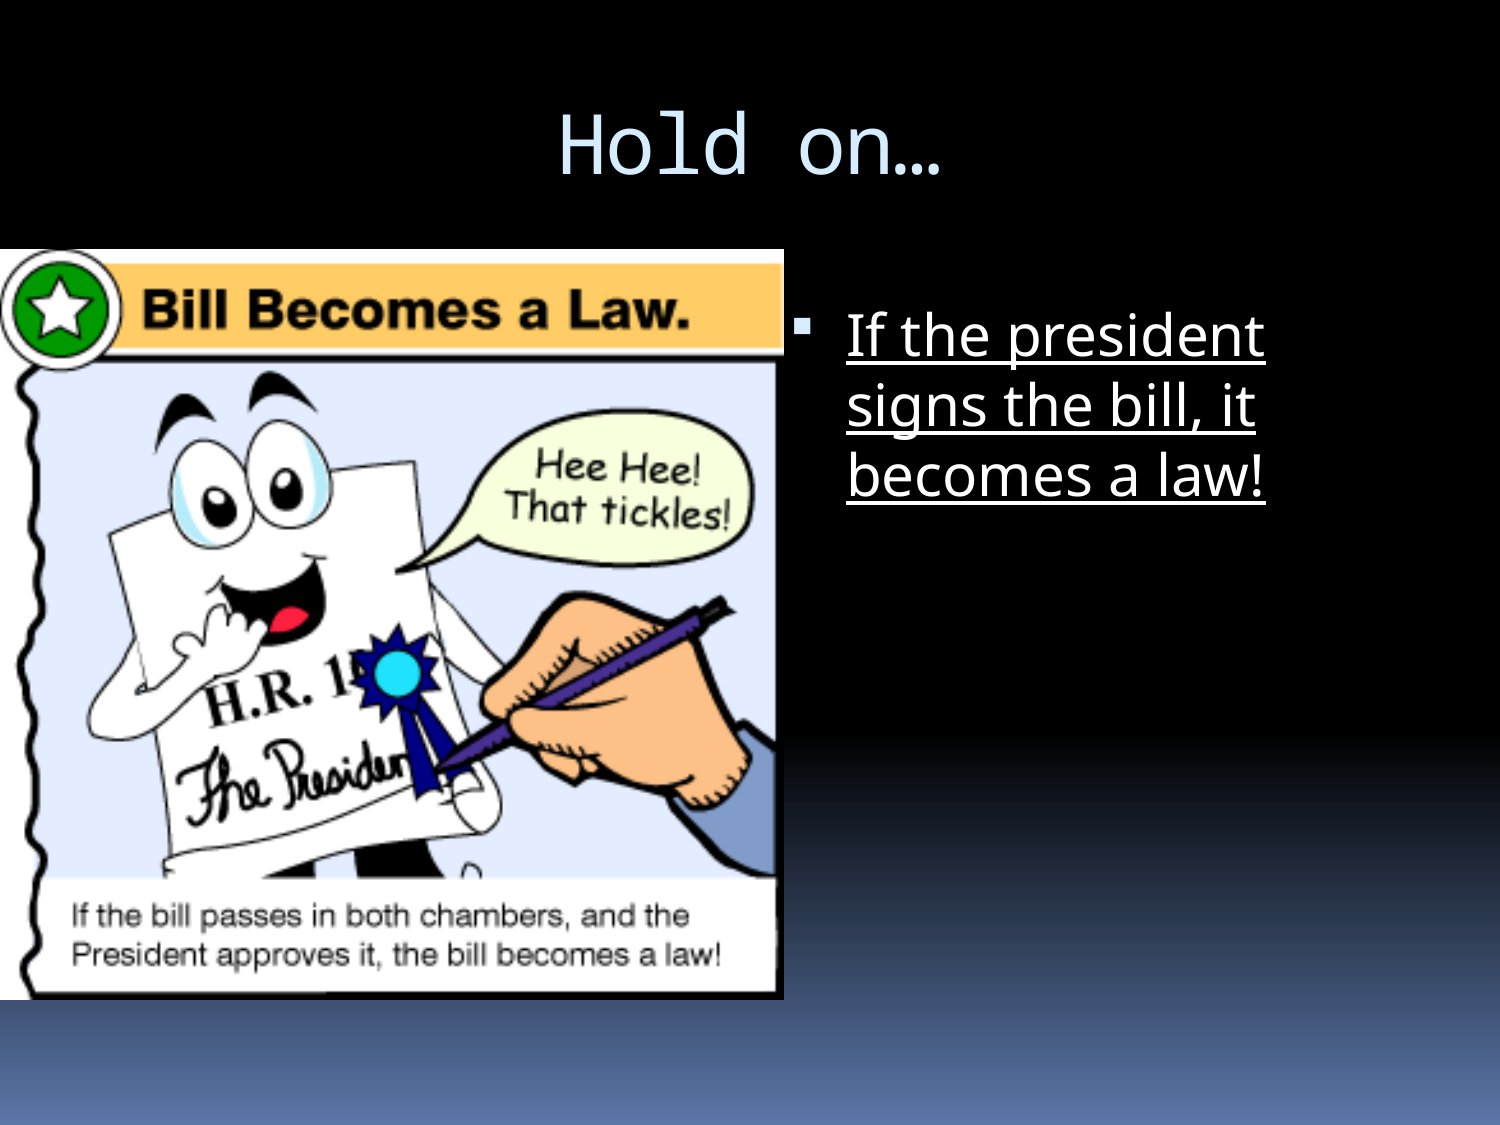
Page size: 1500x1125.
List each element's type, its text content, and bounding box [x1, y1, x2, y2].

list If the president signs the bill, it becomes a law! [763, 290, 1427, 1033]
title Hold on… [75, 83, 1425, 234]
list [0, 249, 784, 1001]
